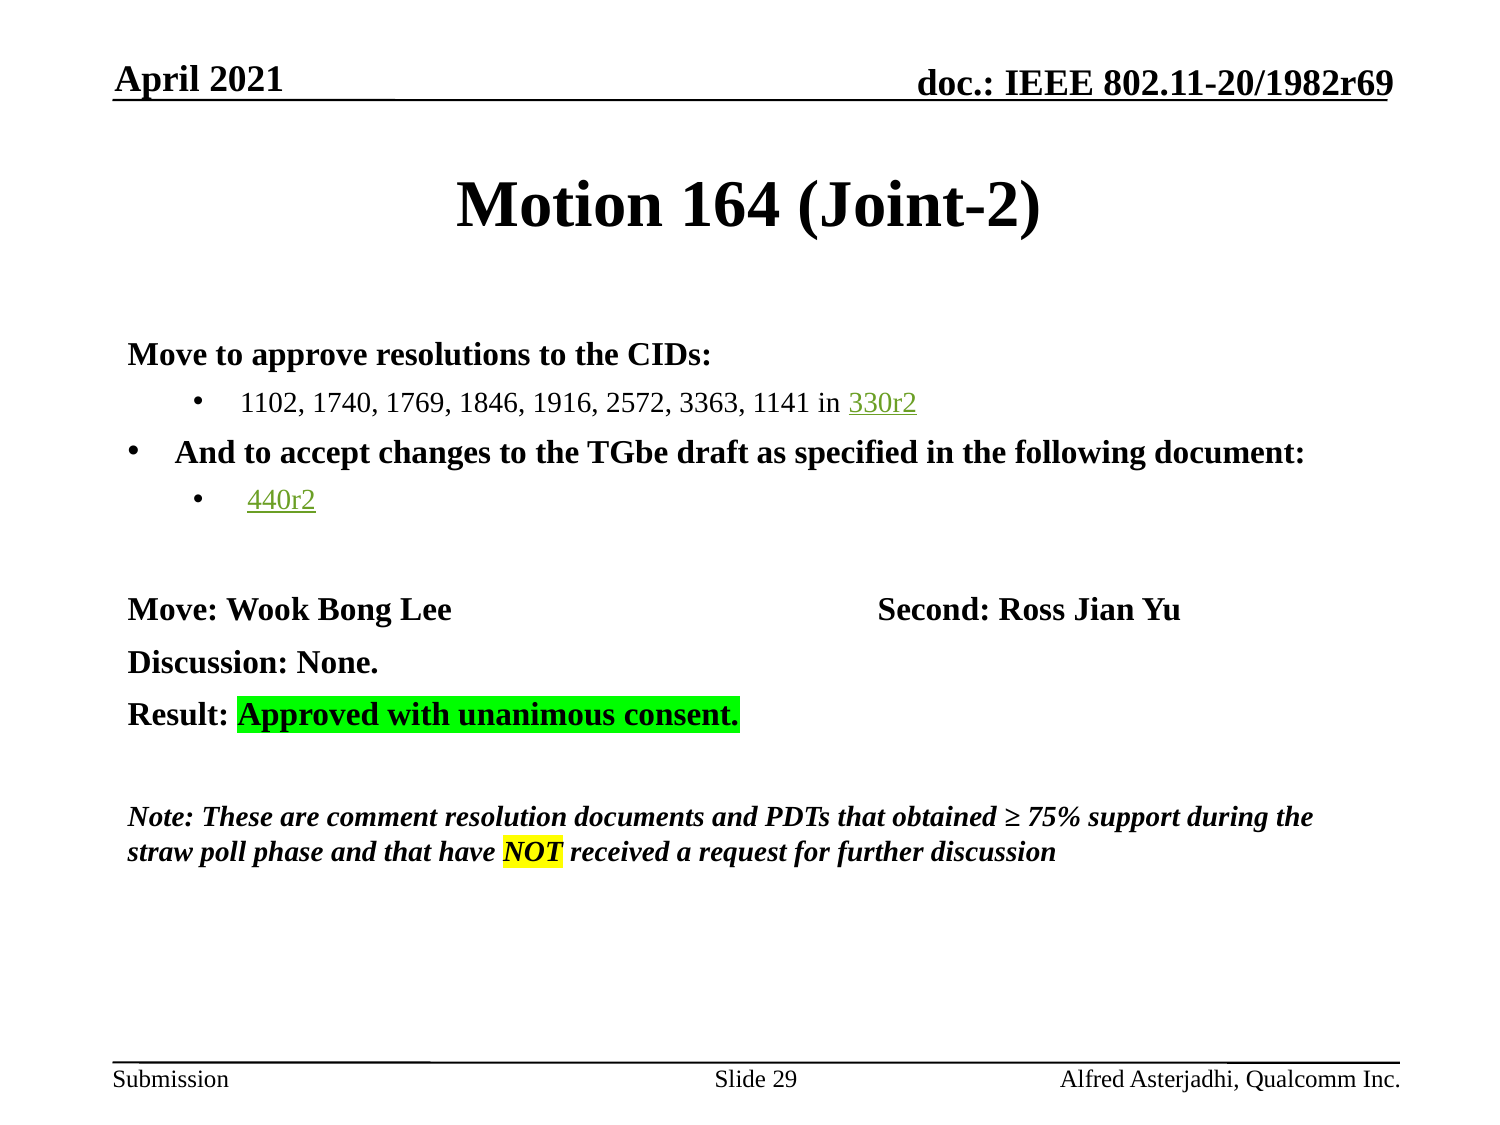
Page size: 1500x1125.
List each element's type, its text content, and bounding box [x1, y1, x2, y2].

title Motion 164 (Joint-2) [112, 112, 1388, 288]
slide_number Slide 29 [712, 1061, 800, 1123]
footer Alfred Asterjadhi, Qualcomm Inc. [878, 1061, 1402, 1093]
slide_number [114, 54, 423, 100]
list Move to approve resolutions to the CIDs: 1102, 1740, 1769, 1846, 1916, 2572, 3363, 1141 in 330r2 And to accept changes to the TGbe draft as specified in the following document: 440r2 Move: Wook Bong Lee Second: Ross Jian Yu Discussion: None. Result: Approved with unanimous consent. Note: These are comment resolution documents and PDTs that obtained ≥ 75% support during the straw poll phase and that have NOT received a request for further discussion [112, 324, 1388, 1063]
